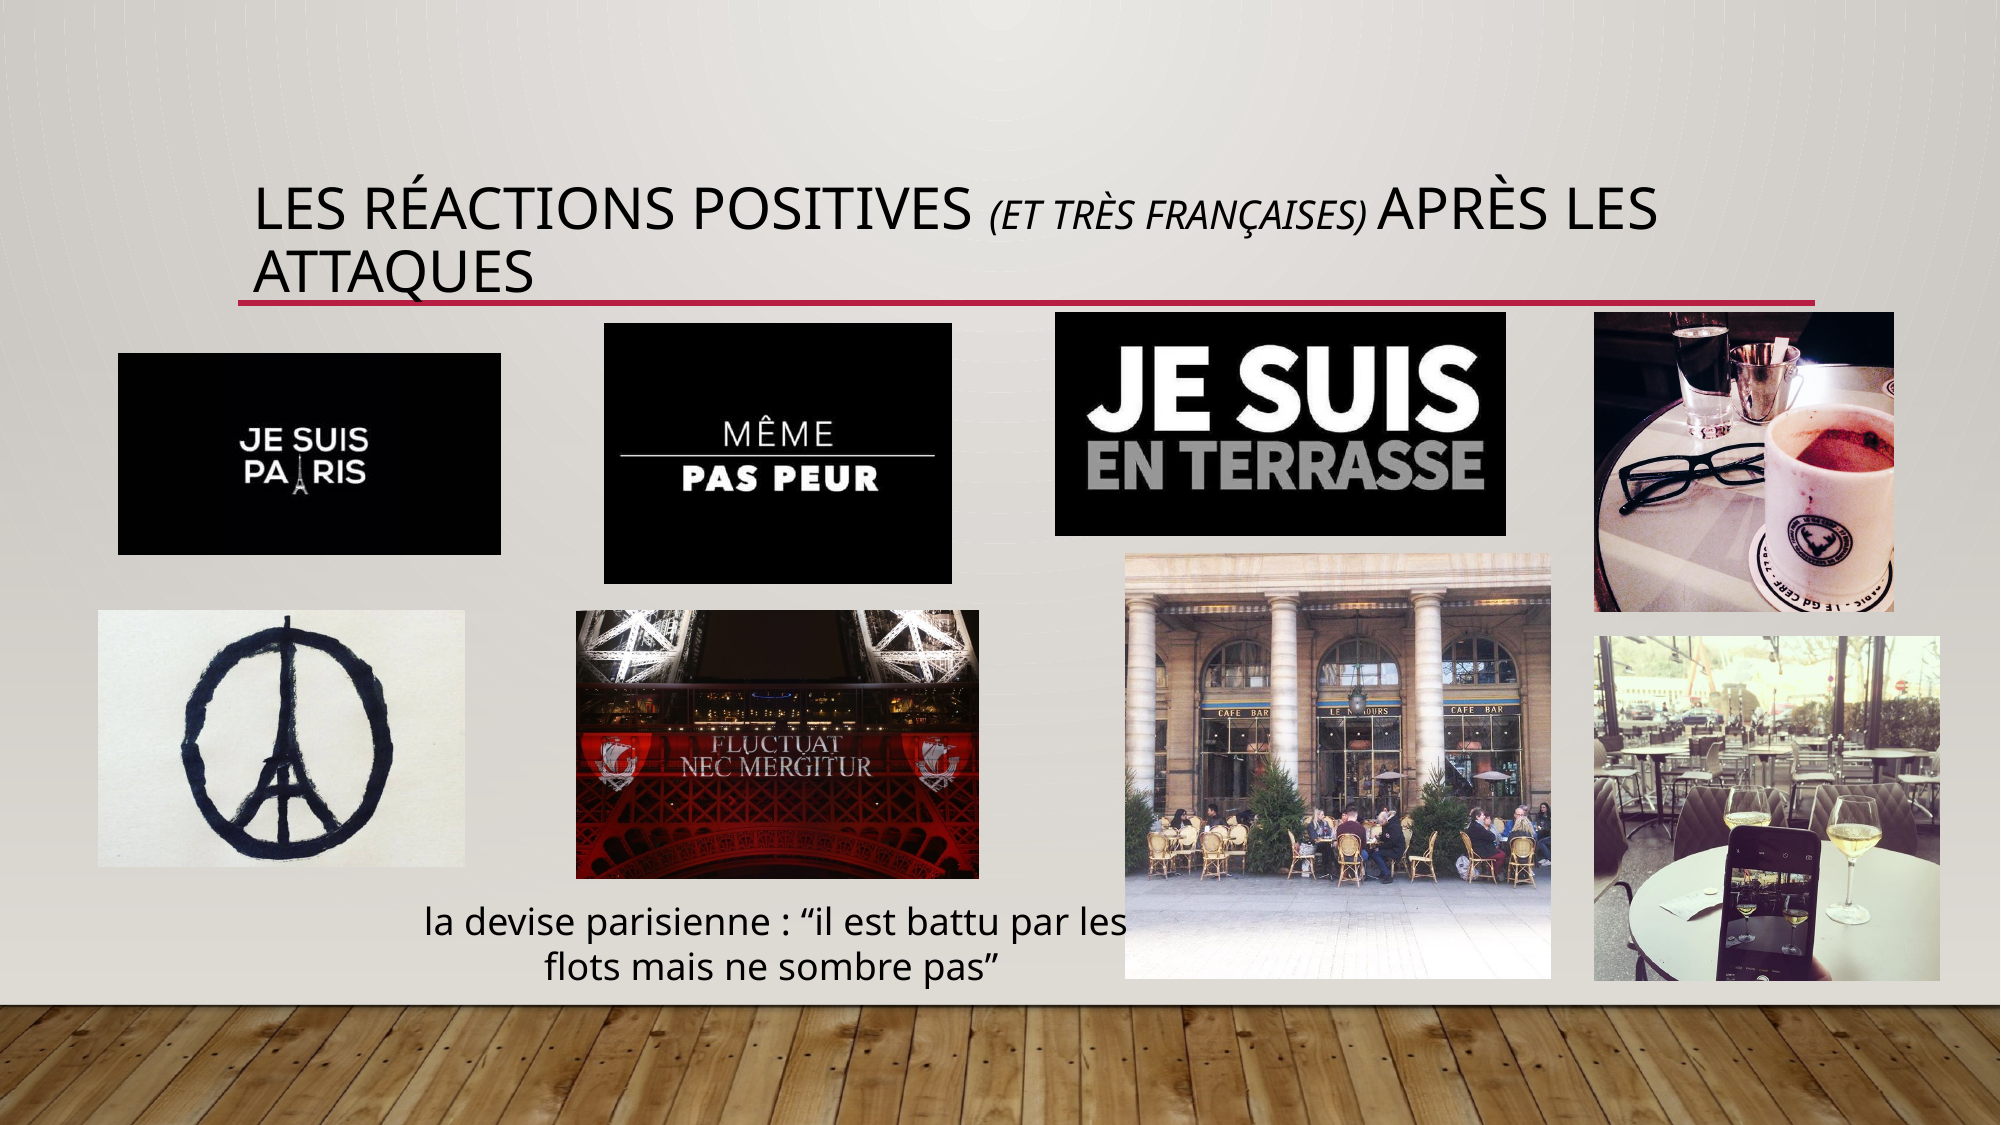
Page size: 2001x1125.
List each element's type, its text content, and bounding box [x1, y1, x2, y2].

picture [576, 610, 979, 880]
picture [0, 1005, 2000, 1125]
picture [1125, 553, 1552, 979]
picture [1054, 312, 1507, 536]
picture [98, 610, 465, 868]
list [117, 352, 502, 555]
title Les réactions positives (et très françaises) après les attaques [238, 172, 1814, 313]
picture [1594, 312, 1894, 612]
picture [1594, 635, 1940, 982]
picture [604, 323, 952, 584]
text_box la devise parisienne : “il est battu par les flots mais ne sombre pas” [372, 890, 1171, 996]
